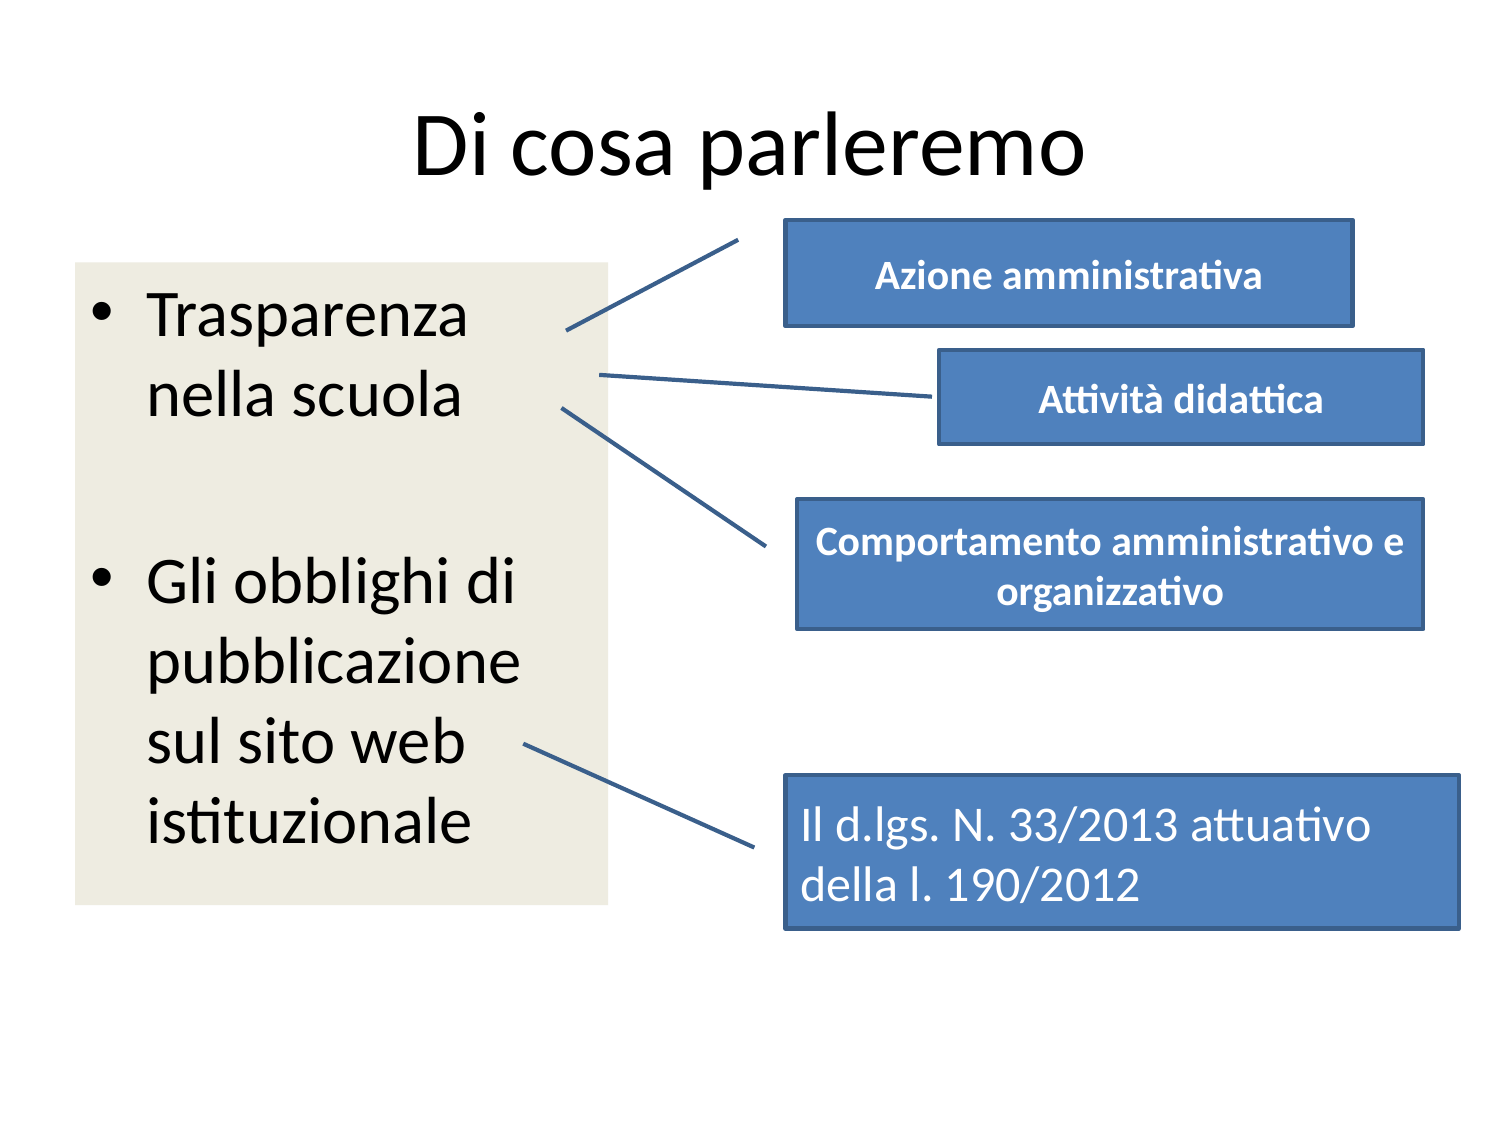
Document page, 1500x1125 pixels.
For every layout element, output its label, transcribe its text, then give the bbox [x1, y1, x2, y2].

text_box Attività didattica [599, 372, 933, 399]
text_box Azione amministrativa [565, 237, 740, 333]
list Trasparenza nella scuola Gli obblighi di pubblicazione sul sito web istituzionale [74, 262, 609, 906]
text_box Il d.lgs. N. 33/2013 attuativo della l. 190/2012 [522, 741, 756, 850]
text_box Comportamento amministrativo e organizzativo [795, 497, 1425, 631]
text_box Comportamento amministrativo e organizzativo [560, 406, 768, 549]
text_box Il d.lgs. N. 33/2013 attuativo della l. 190/2012 [783, 773, 1461, 931]
text_box Attività didattica [937, 348, 1425, 446]
text_box Azione amministrativa [783, 218, 1355, 328]
title Di cosa parleremo [74, 44, 1426, 233]
